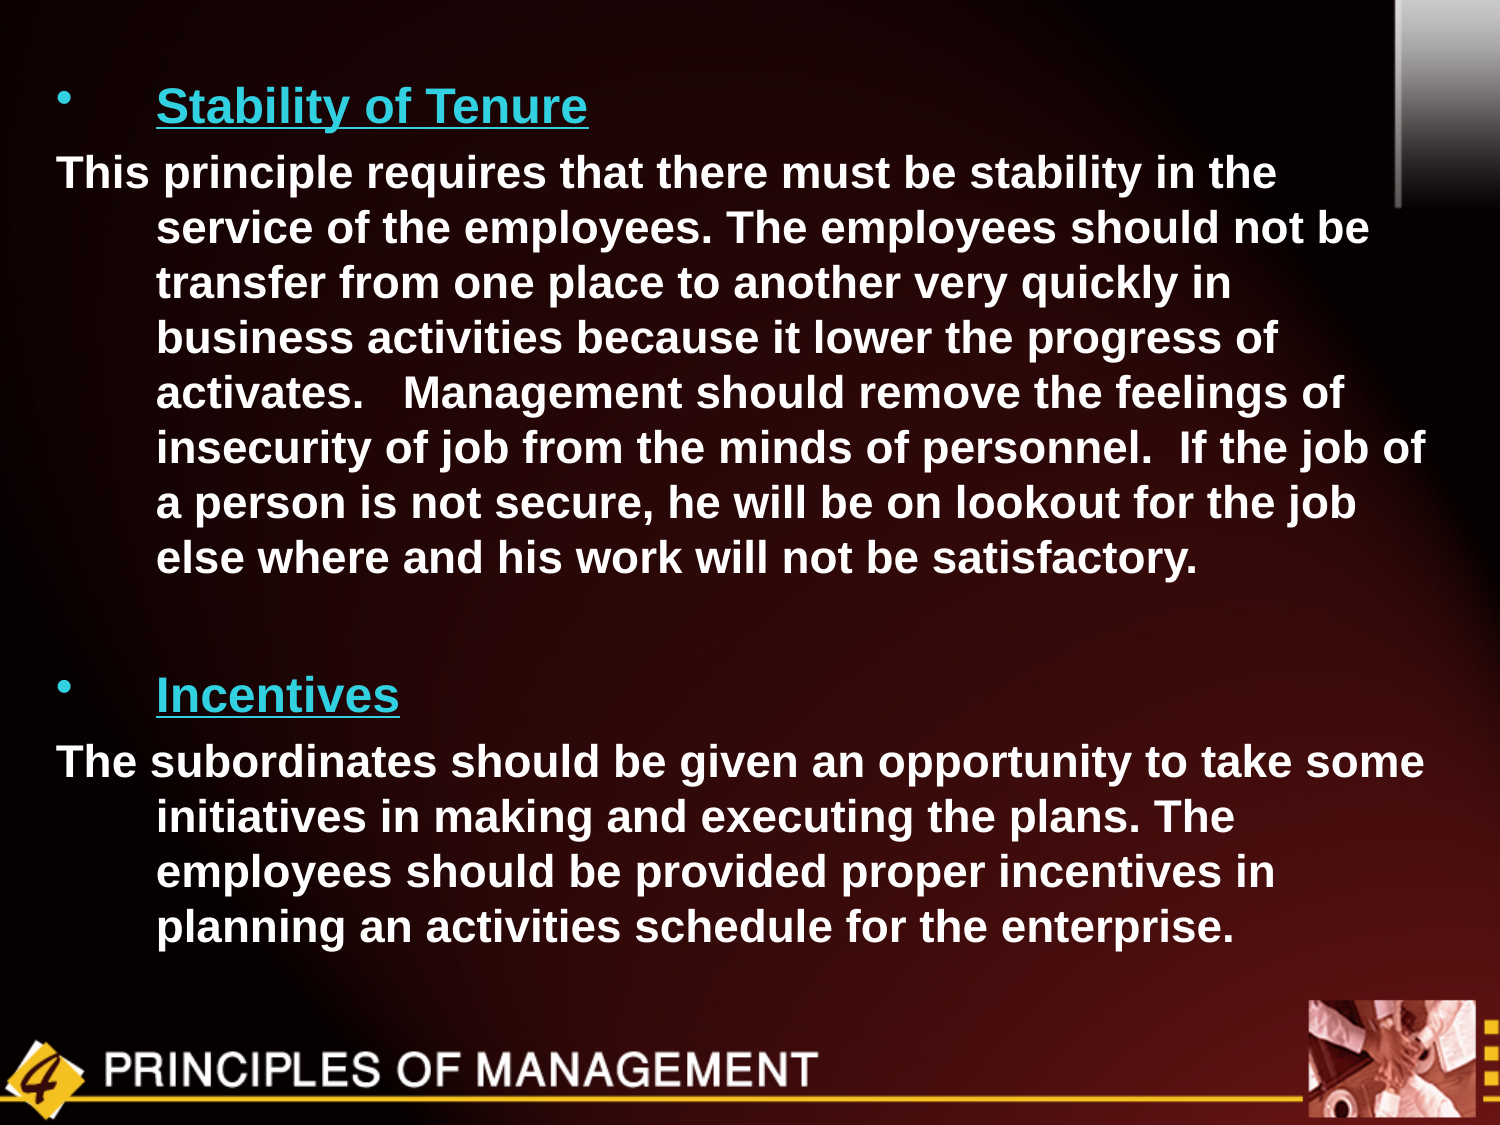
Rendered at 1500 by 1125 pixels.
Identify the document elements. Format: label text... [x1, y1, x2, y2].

picture [0, 0, 1500, 1125]
text_box Stability of Tenure This principle requires that there must be stability in the service of the employees. The employees should not be transfer from one place to another very quickly in business activities because it lower the progress of activates. Management should remove the feelings of insecurity of job from the minds of personnel. If the job of a person is not secure, he will be on lookout for the job else where and his work will not be satisfactory. Incentives The subordinates should be given an opportunity to take some initiatives in making and executing the plans. The employees should be provided proper incentives in planning an activities schedule for the enterprise. [41, 66, 1447, 1071]
